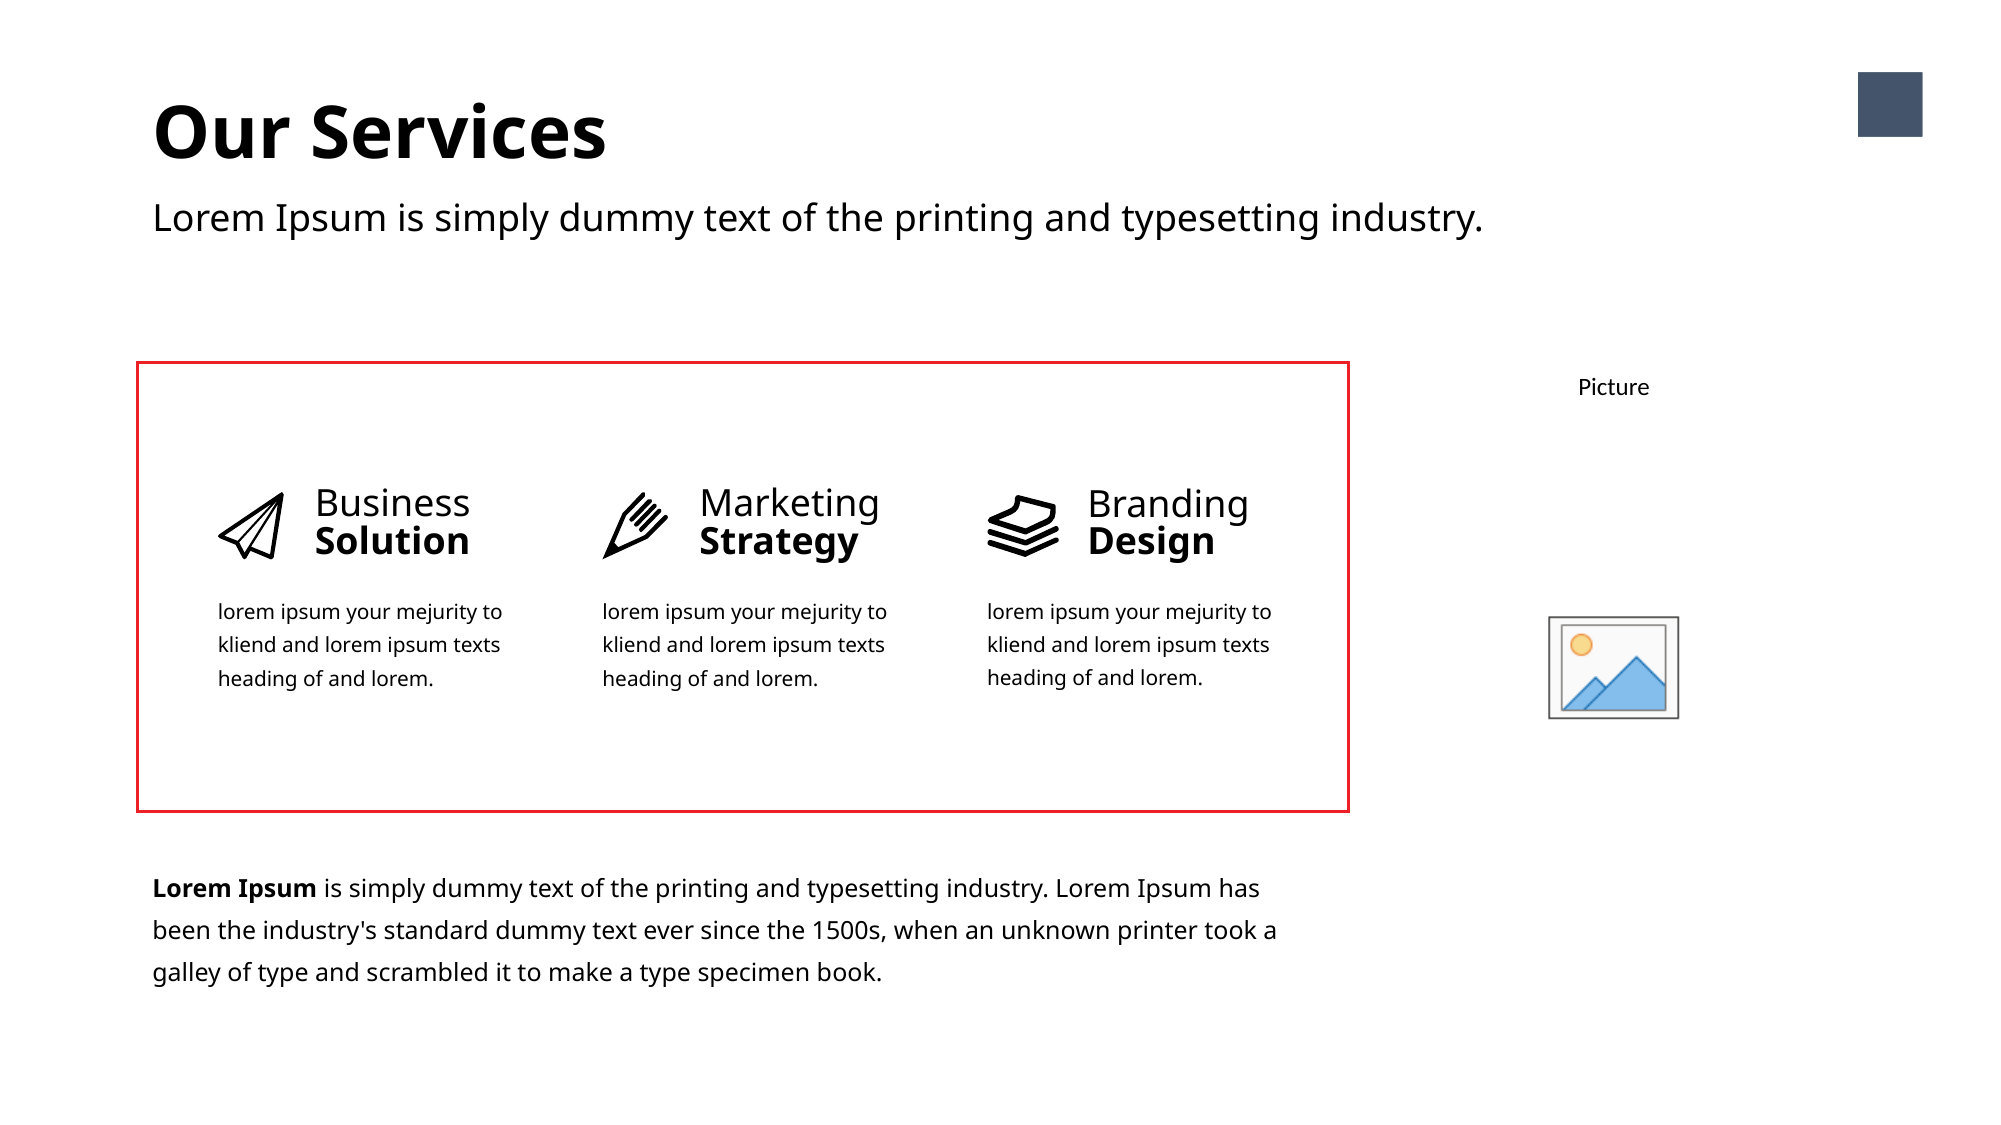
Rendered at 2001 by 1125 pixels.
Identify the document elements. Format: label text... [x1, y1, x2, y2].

text_box Lorem Ipsum is simply dummy text of the printing and typesetting industry. Lorem Ipsum has been the industry's standard dummy text ever since the 1500s, when an unknown printer took a galley of type and scrambled it to make a type specimen book. [137, 853, 1314, 994]
subtitle Lorem Ipsum is simply dummy text of the printing and typesetting industry. [137, 186, 1863, 227]
text_box Marketing Strategy [684, 479, 922, 570]
text_box lorem ipsum your mejurity to kliend and lorem ipsum texts heading of and lorem. [986, 585, 1314, 695]
text_box [1857, 130, 1924, 138]
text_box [986, 495, 1060, 557]
text_box Branding Design [1072, 479, 1314, 570]
text_box [136, 362, 1349, 812]
title Our Services [137, 78, 1135, 186]
text_box lorem ipsum your mejurity to kliend and lorem ipsum texts heading of and lorem. [602, 586, 930, 695]
picture [1365, 362, 1863, 974]
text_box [217, 479, 545, 695]
slide_number 7 [1854, 78, 1927, 130]
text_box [602, 492, 669, 560]
text_box [1857, 71, 1924, 78]
